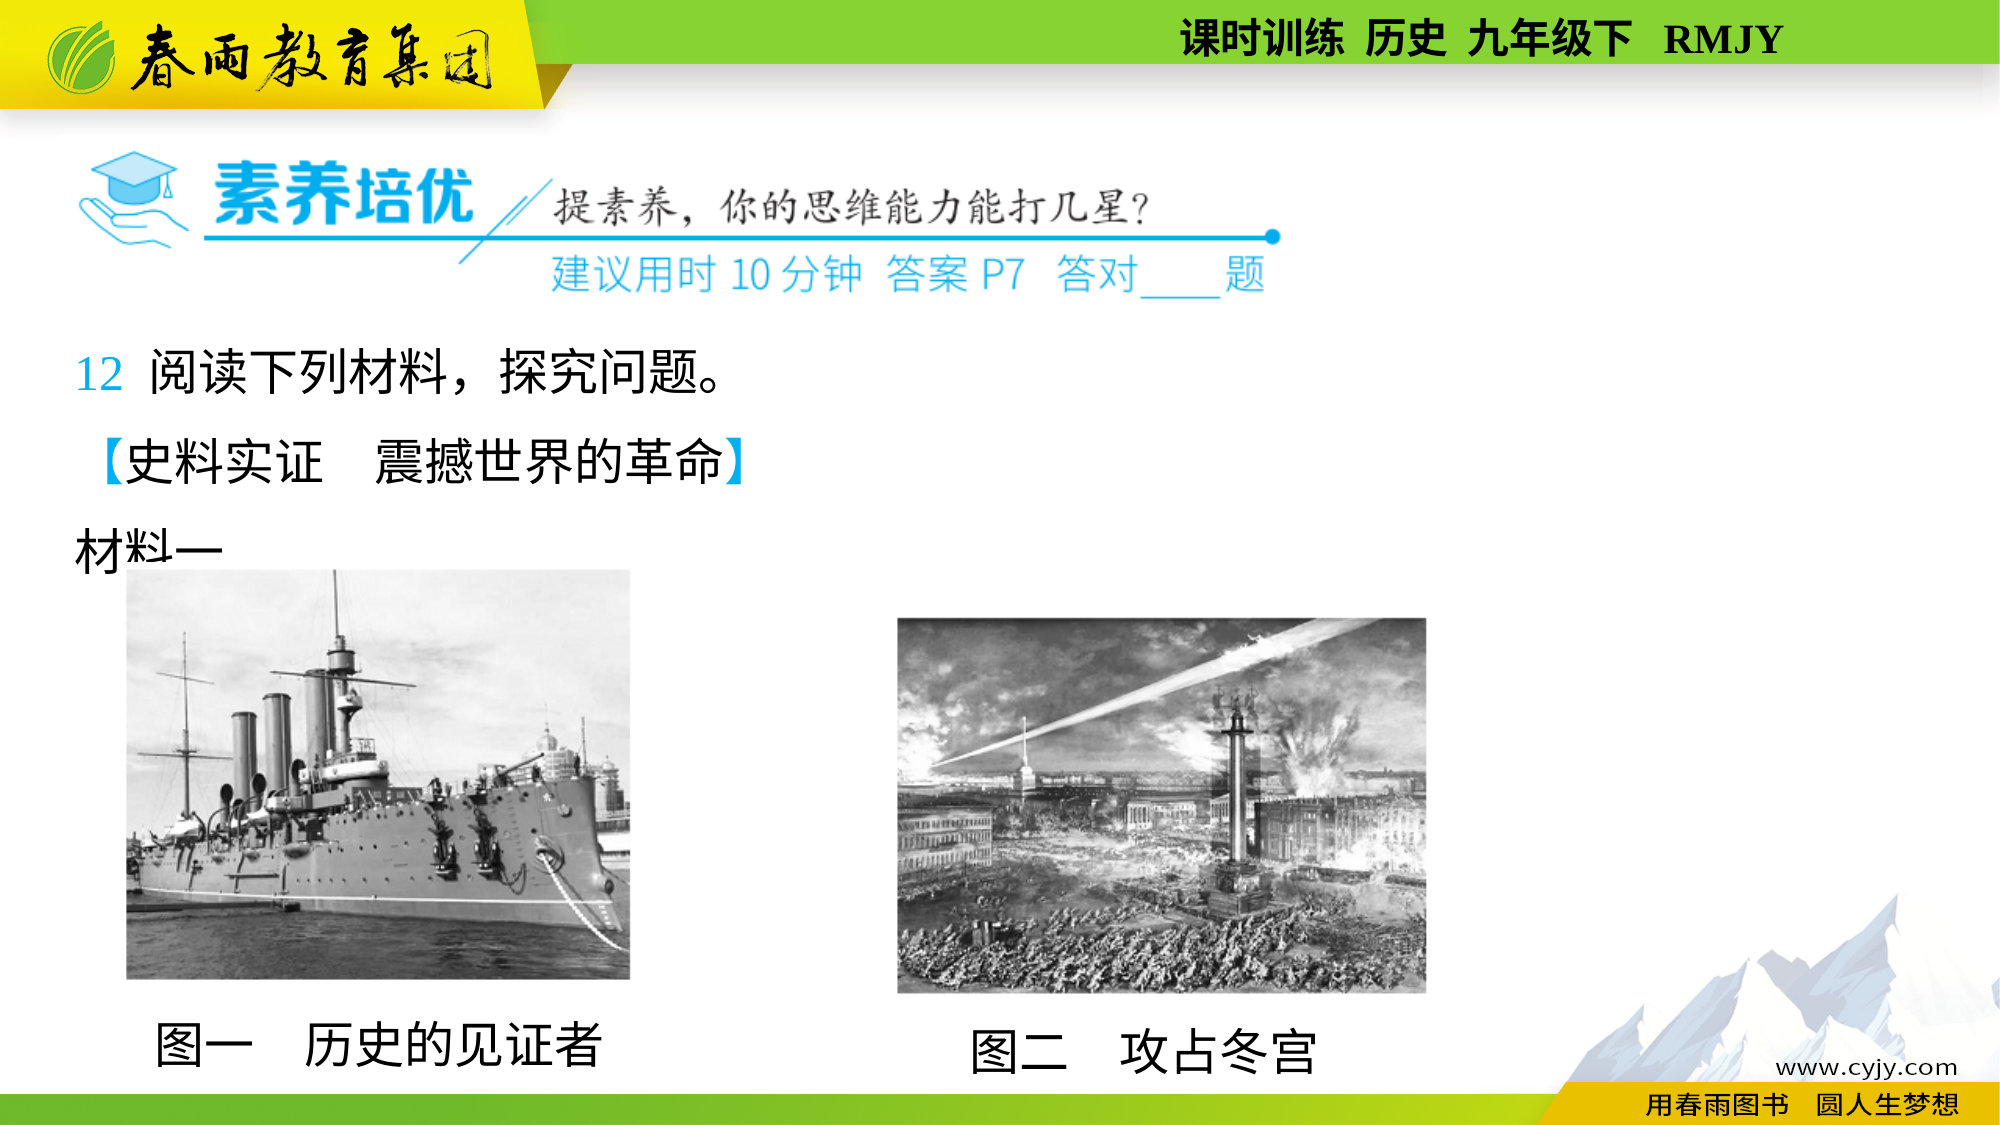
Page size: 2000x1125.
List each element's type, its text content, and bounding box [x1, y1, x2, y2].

text_box 图二 攻占冬宫 [954, 1007, 1335, 1088]
text_box 图一 历史的见证者 [139, 991, 620, 1081]
list 12 阅读下列材料，探究问题。 【史料实证 震撼世界的革命】 材料一 [59, 302, 1944, 591]
picture [0, 0, 2000, 1125]
